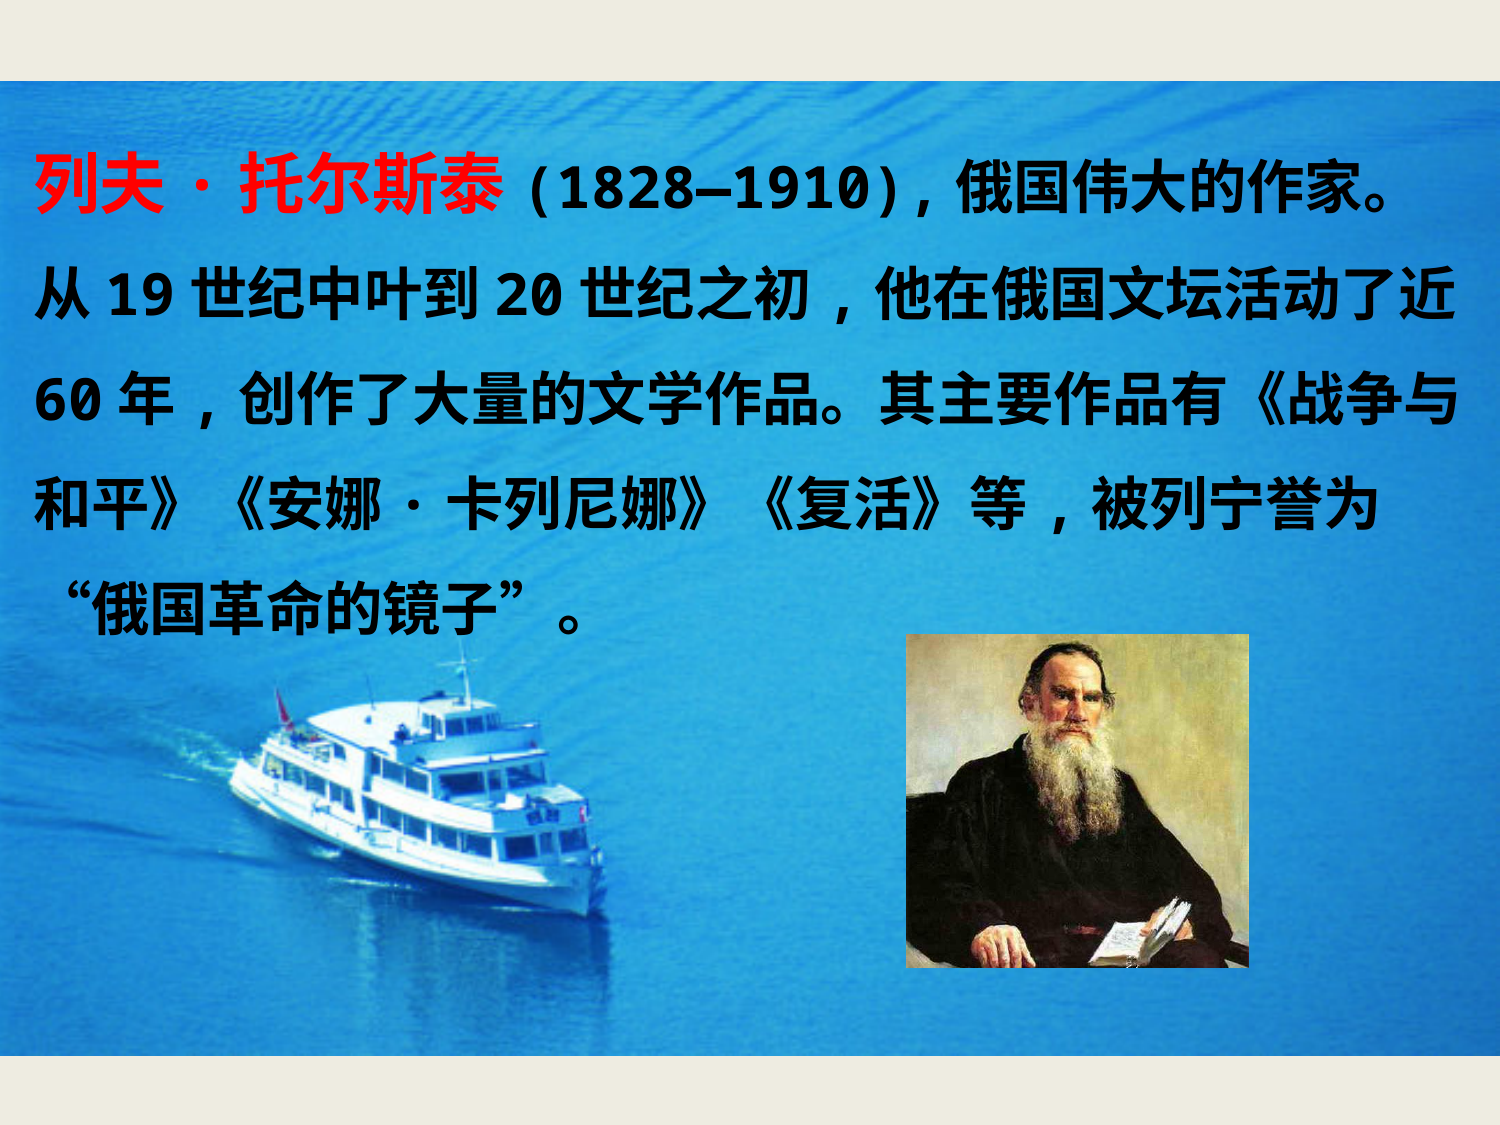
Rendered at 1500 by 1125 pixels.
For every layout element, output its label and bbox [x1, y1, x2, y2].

list [905, 633, 1255, 968]
picture [0, 81, 1500, 1056]
